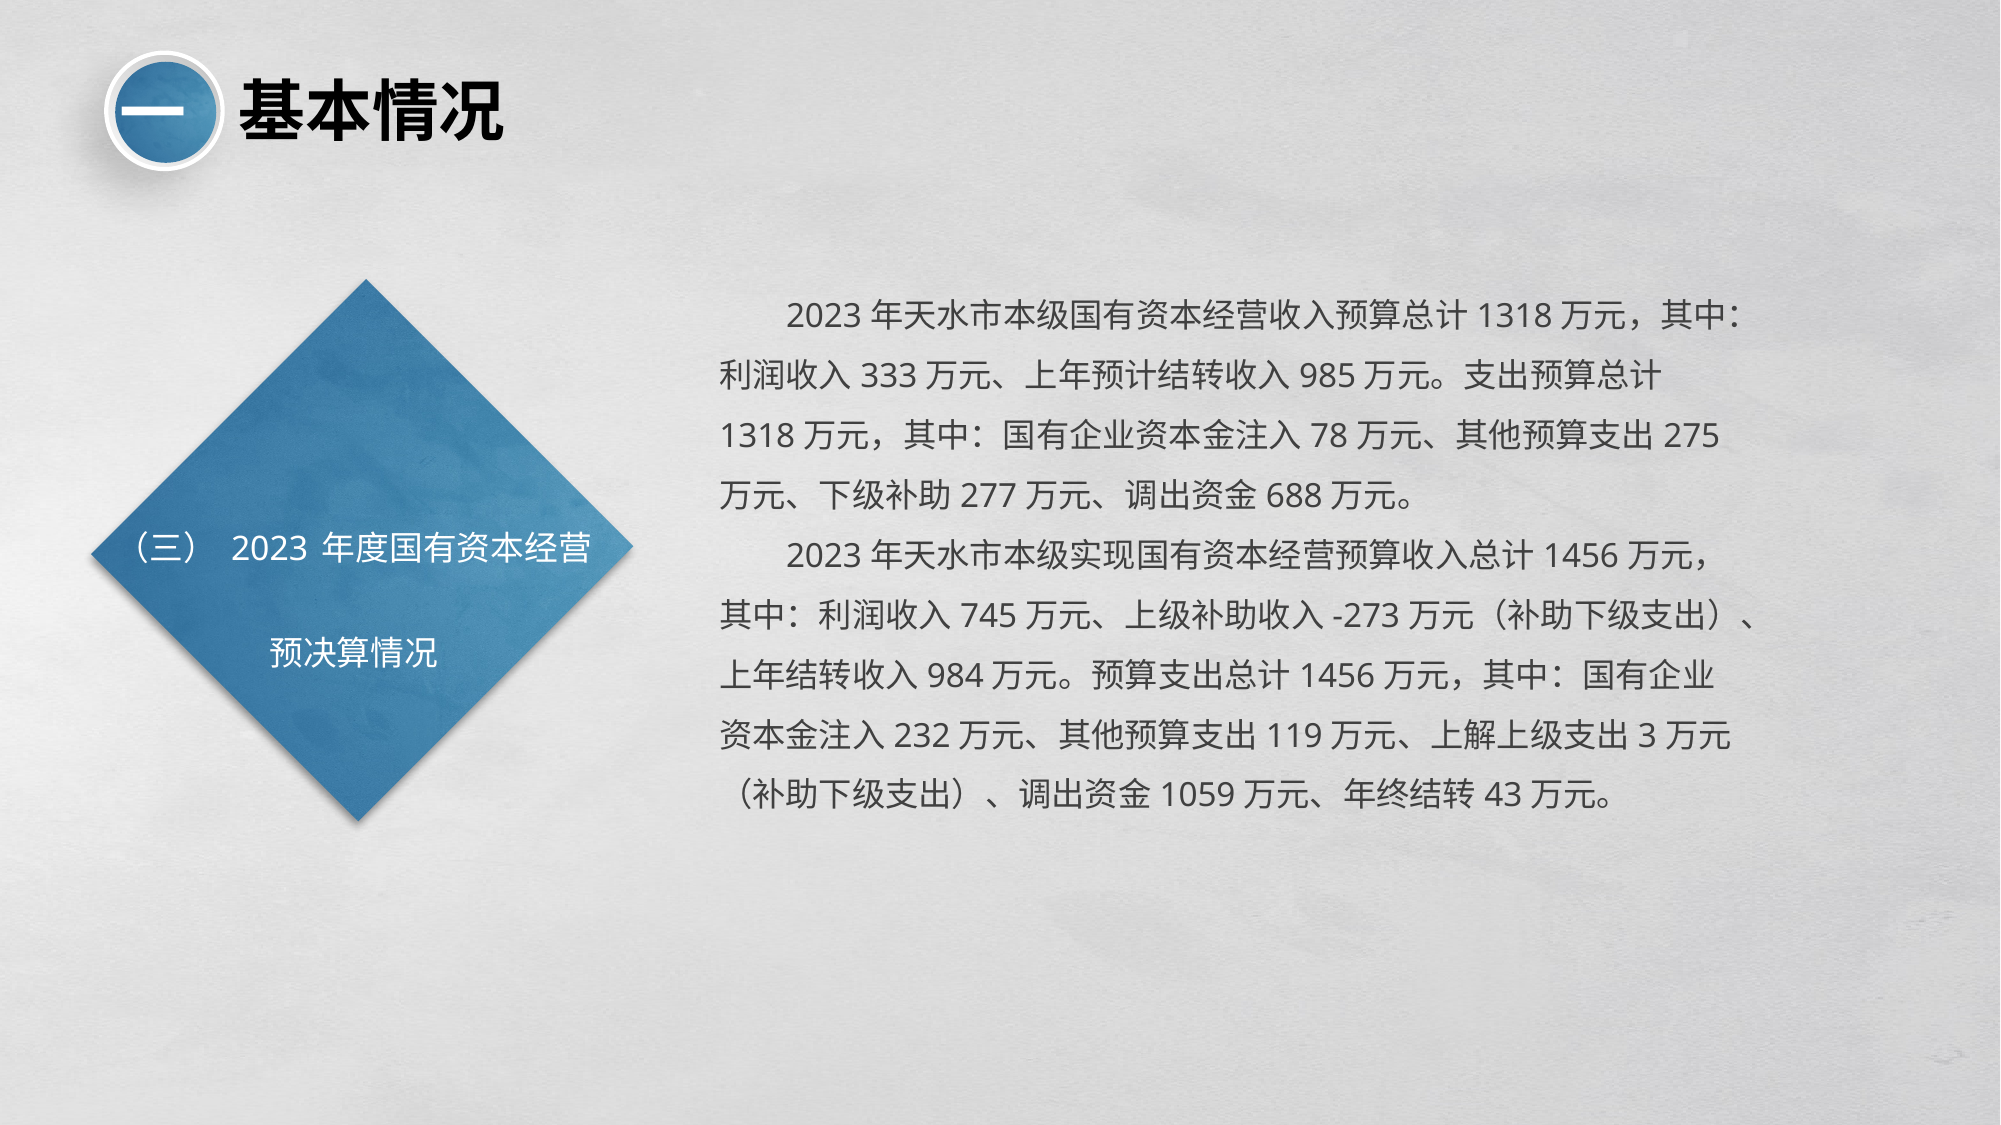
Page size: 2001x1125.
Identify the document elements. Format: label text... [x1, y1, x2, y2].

text_box [622, 534, 634, 558]
text_box [200, 664, 516, 822]
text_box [90, 52, 617, 656]
picture [0, 0, 2001, 1125]
text_box 2023年天水市本级国有资本经营收入预算总计1318万元，其中：利润收入333万元、上年预计结转收入985万元。支出预算总计1318万元，其中：国有企业资本金注入78万元、其他预算支出275万元、下级补助277万元、调出资金688万元。 2023年天水市本级实现国有资本经营预算收入总计1456万元，其中：利润收入745万元、上级补助收入-273万元（补助下级支出）、上年结转收入984万元。预算支出总计1456万元，其中：国有企业资本金注入232万元、其他预算支出119万元、上解上级支出3万元（补助下级支出）、调出资金1059万元、年终结转43万元。 [704, 267, 1756, 821]
